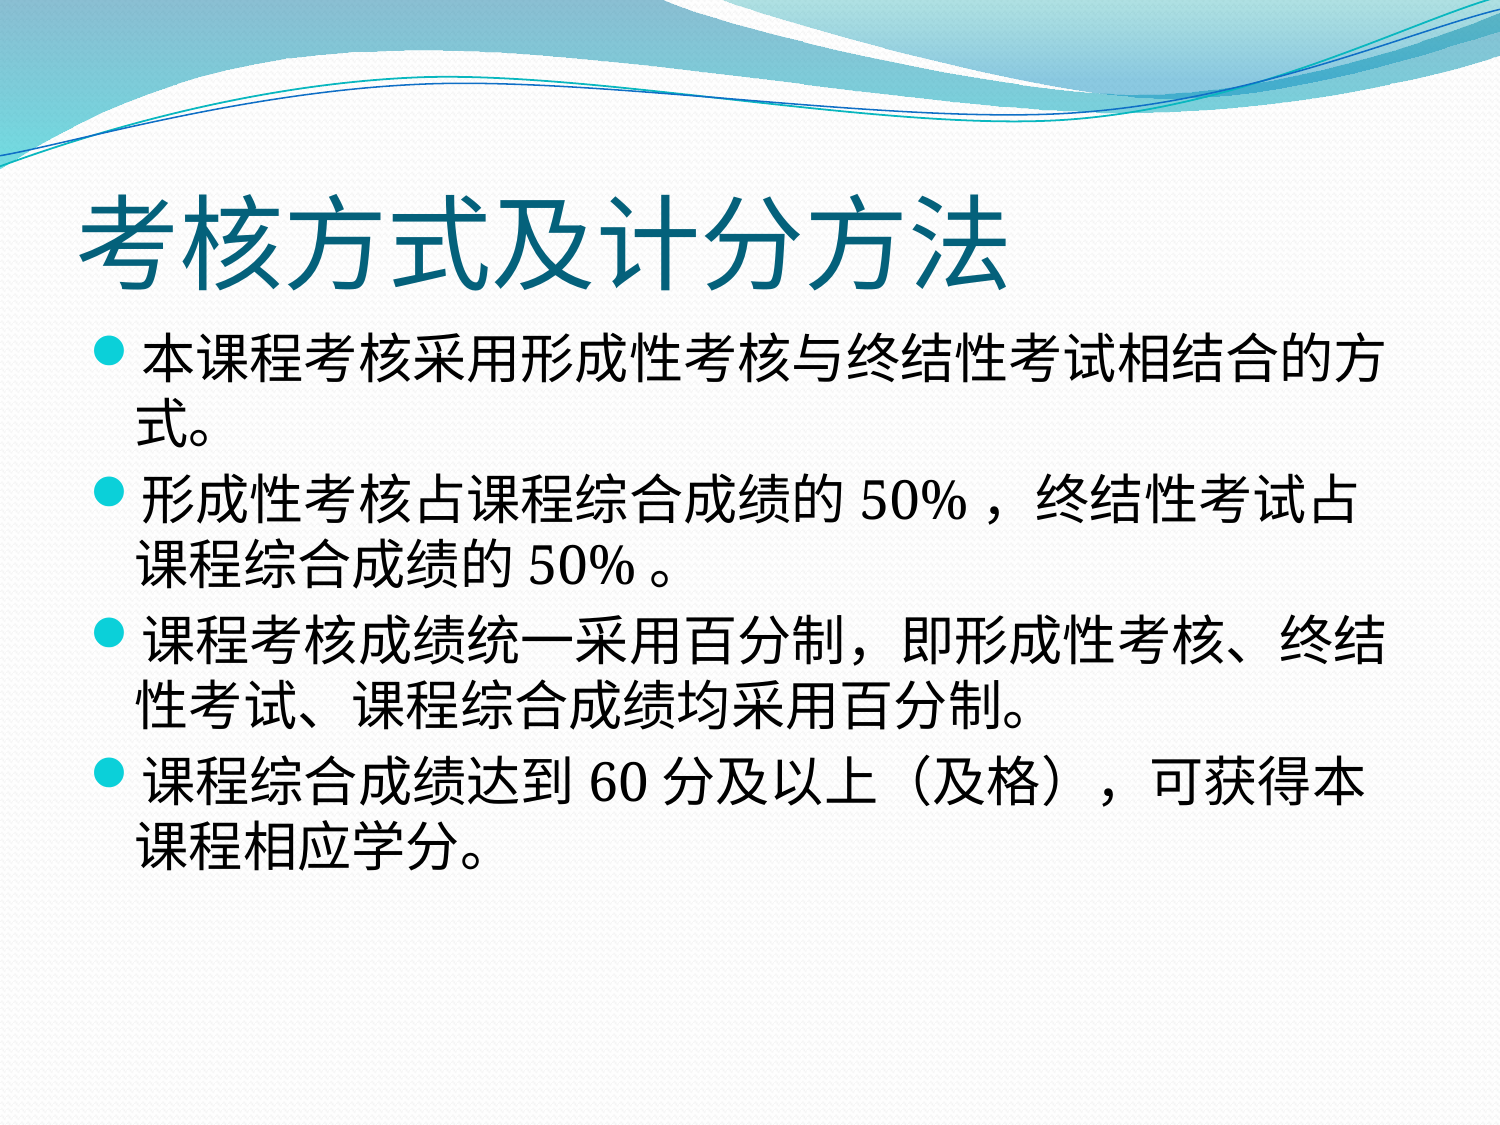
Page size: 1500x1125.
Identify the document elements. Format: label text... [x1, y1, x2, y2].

title 考核方式及计分方法 [75, 115, 1425, 303]
list 本课程考核采用形成性考核与终结性考试相结合的方式。 形成性考核占课程综合成绩的50%，终结性考试占课程综合成绩的50%。 课程考核成绩统一采用百分制，即形成性考核、终结性考试、课程综合成绩均采用百分制。 课程综合成绩达到60分及以上（及格），可获得本课程相应学分。 [75, 317, 1425, 1038]
